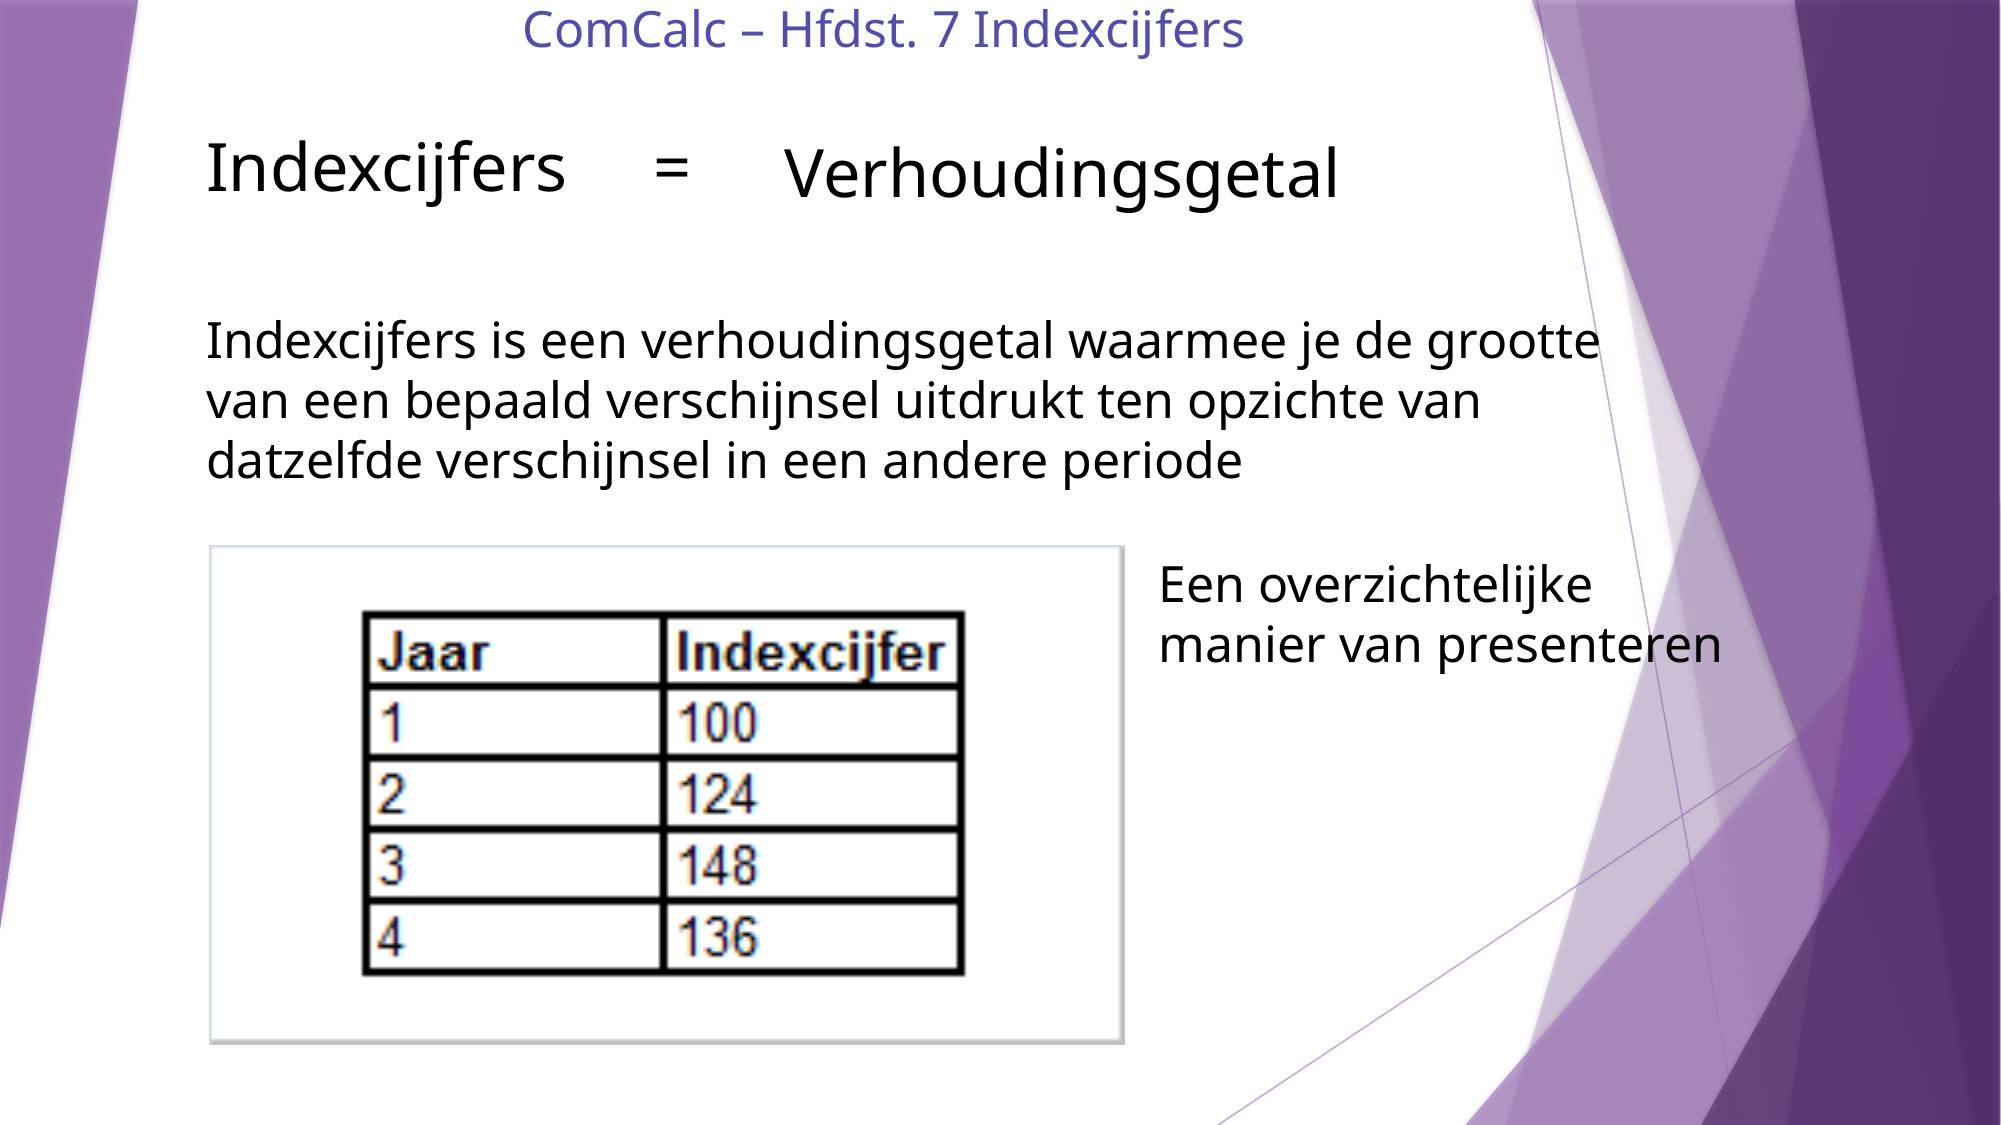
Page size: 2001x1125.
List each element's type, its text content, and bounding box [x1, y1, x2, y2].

text_box Een overzichtelijke manier van presenteren [1143, 545, 1786, 681]
text_box Indexcijfers = [191, 117, 770, 212]
picture [208, 544, 1125, 1046]
text_box Indexcijfers is een verhoudingsgetal waarmee je de grootte van een bepaald verschijnsel uitdrukt ten opzichte van datzelfde verschijnsel in een andere periode [191, 301, 1706, 496]
text_box Verhoudingsgetal [769, 123, 1518, 218]
text_box ComCalc – Hfdst. 7 Indexcijfers [0, 0, 1769, 66]
